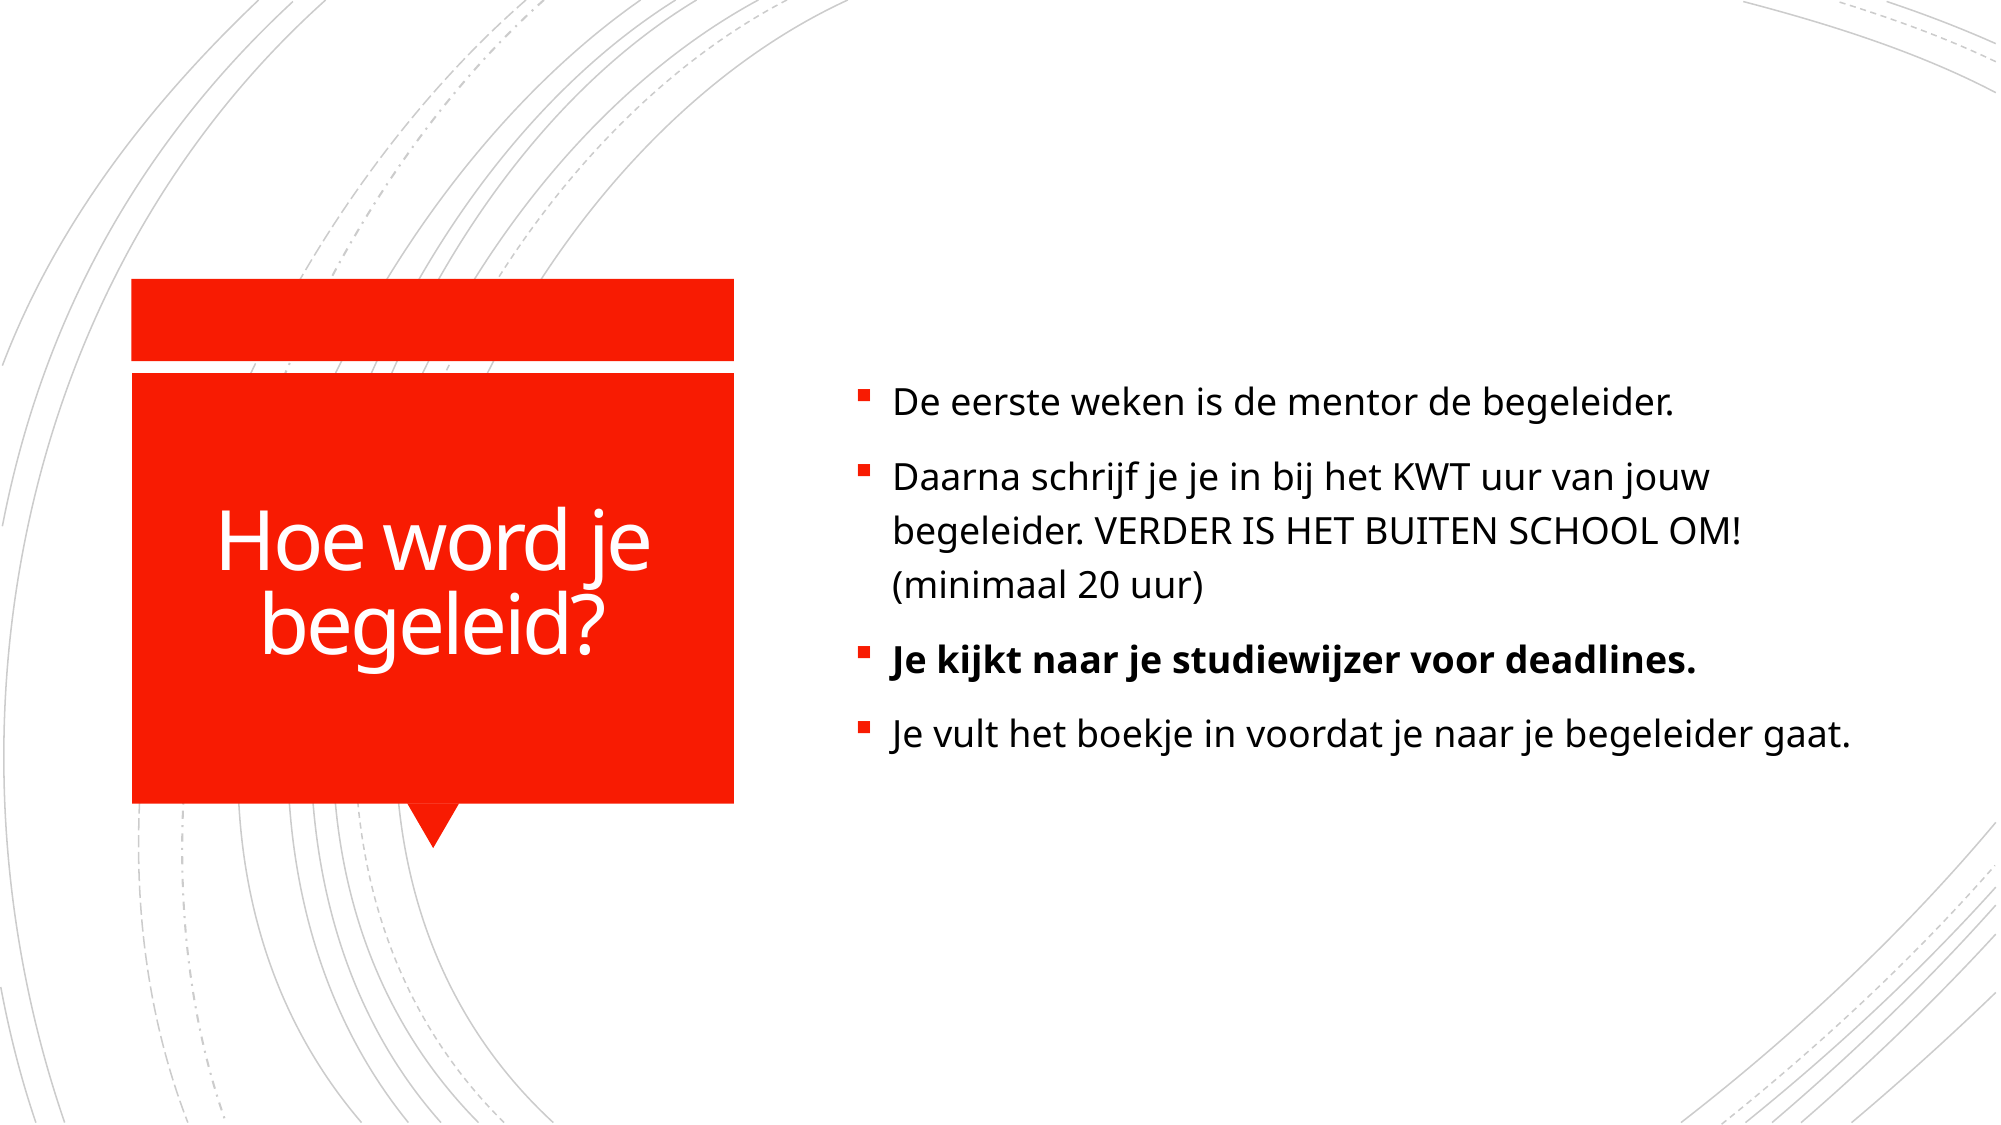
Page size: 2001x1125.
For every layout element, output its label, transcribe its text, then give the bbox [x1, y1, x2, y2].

list De eerste weken is de mentor de begeleider. Daarna schrijf je je in bij het KWT uur van jouw begeleider. VERDER IS HET BUITEN SCHOOL OM! (minimaal 20 uur) Je kijkt naar je studiewijzer voor deadlines. Je vult het boekje in voordat je naar je begeleider gaat. [839, 131, 1871, 993]
title Hoe word je begeleid? [145, 385, 720, 789]
